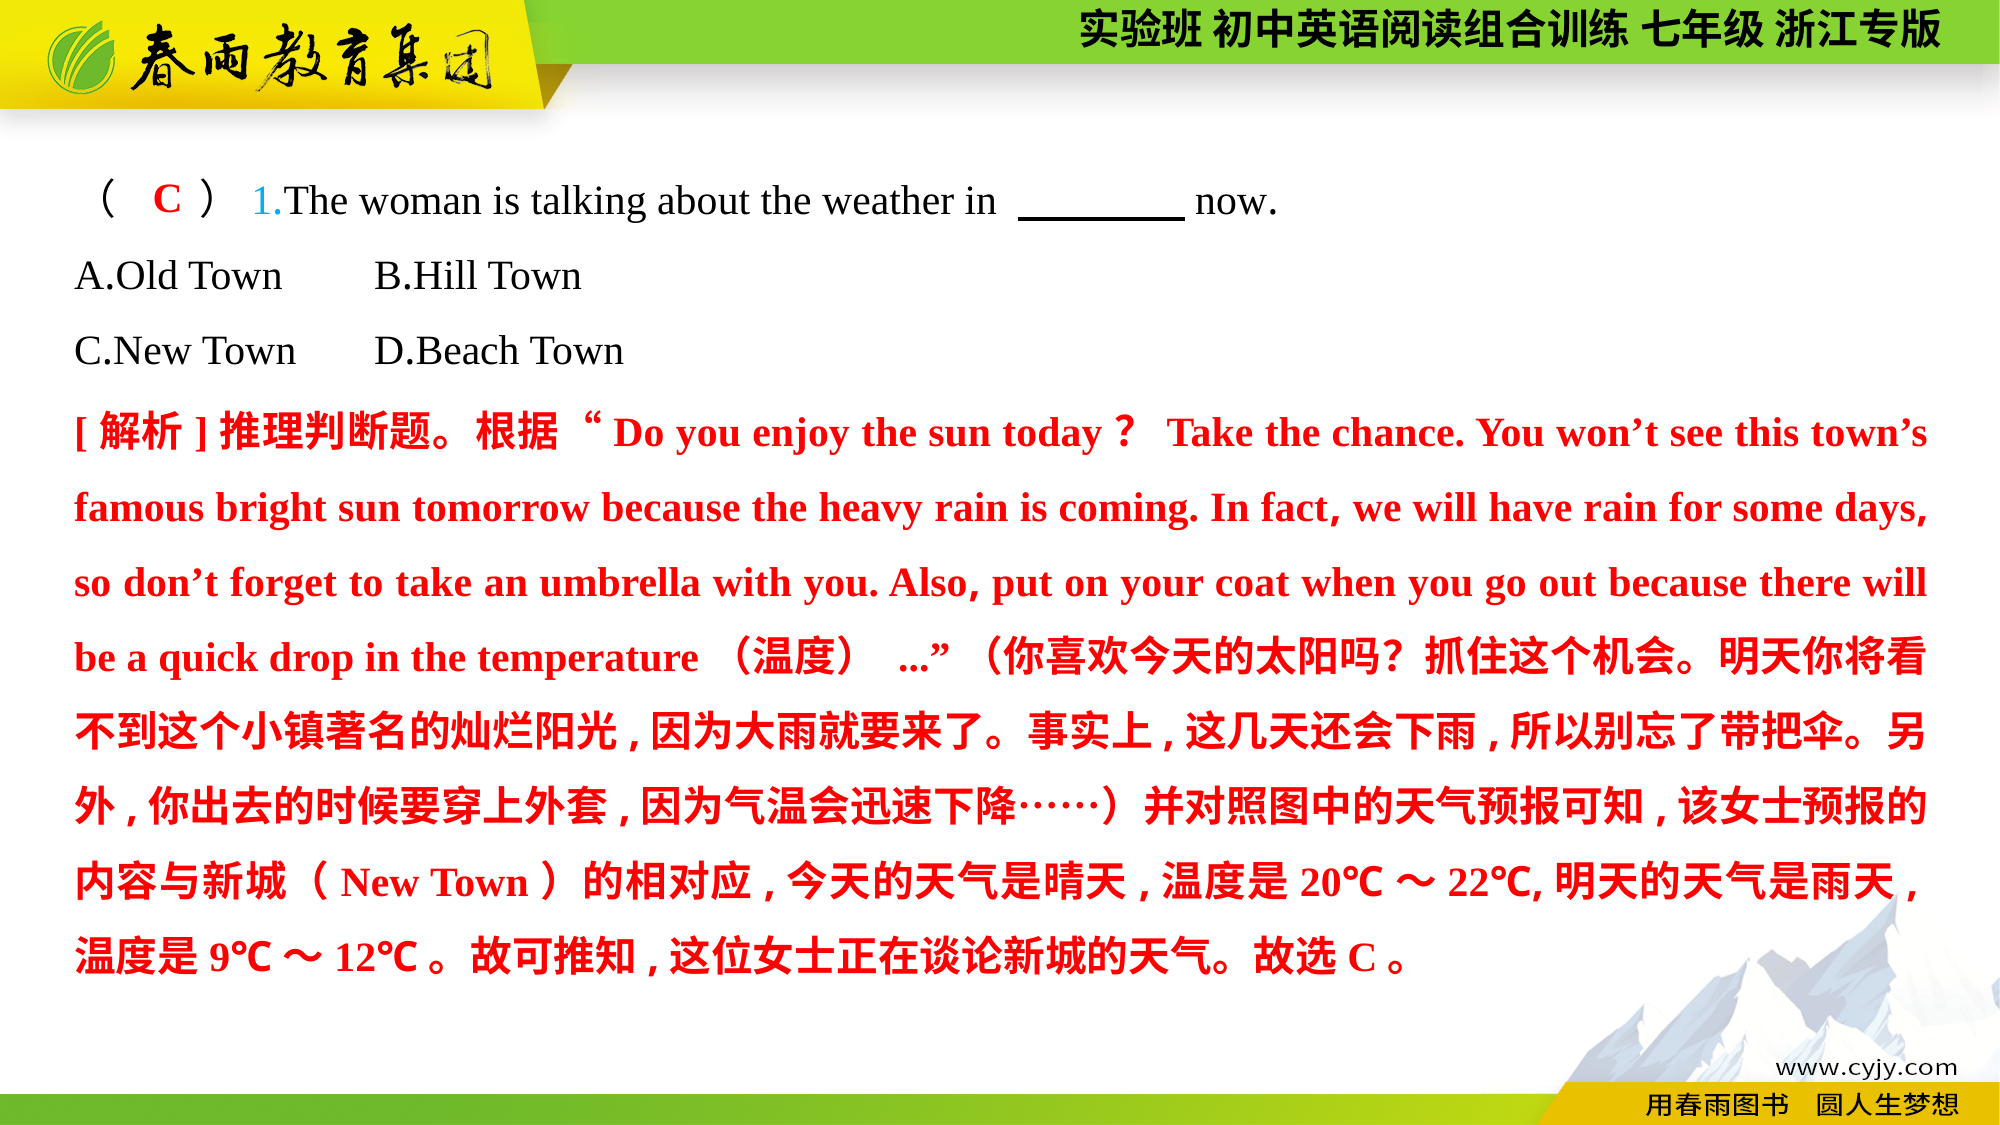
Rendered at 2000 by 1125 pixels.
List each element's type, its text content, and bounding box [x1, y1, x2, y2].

list （ ）1.The woman is talking about the weather in now. A.Old Town B.Hill Town C.New Town D.Beach Town [59, 139, 1944, 372]
picture [0, 0, 2000, 1125]
text_box C [137, 162, 198, 228]
text_box [解析]推理判断题。根据“Do you enjoy the sun today？Take the chance. You won’t see this town’s famous bright sun tomorrow because the heavy rain is coming. In fact, we will have rain for some days, so don’t forget to take an umbrella with you. Also, put on your coat when you go out because there will be a quick drop in the temperature（温度） ...”（你喜欢今天的太阳吗？抓住这个机会。明天你将看不到这个小镇著名的灿烂阳光,因为大雨就要来了。事实上,这几天还会下雨,所以别忘了带把伞。另外,你出去的时候要穿上外套,因为气温会迅速下降……）并对照图中的天气预报可知,该女士预报的内容与新城（New Town）的相对应,今天的天气是晴天,温度是20℃～22℃,明天的天气是雨天,温度是9℃～12℃。故可推知,这位女士正在谈论新城的天气。故选C。 [59, 372, 1944, 988]
